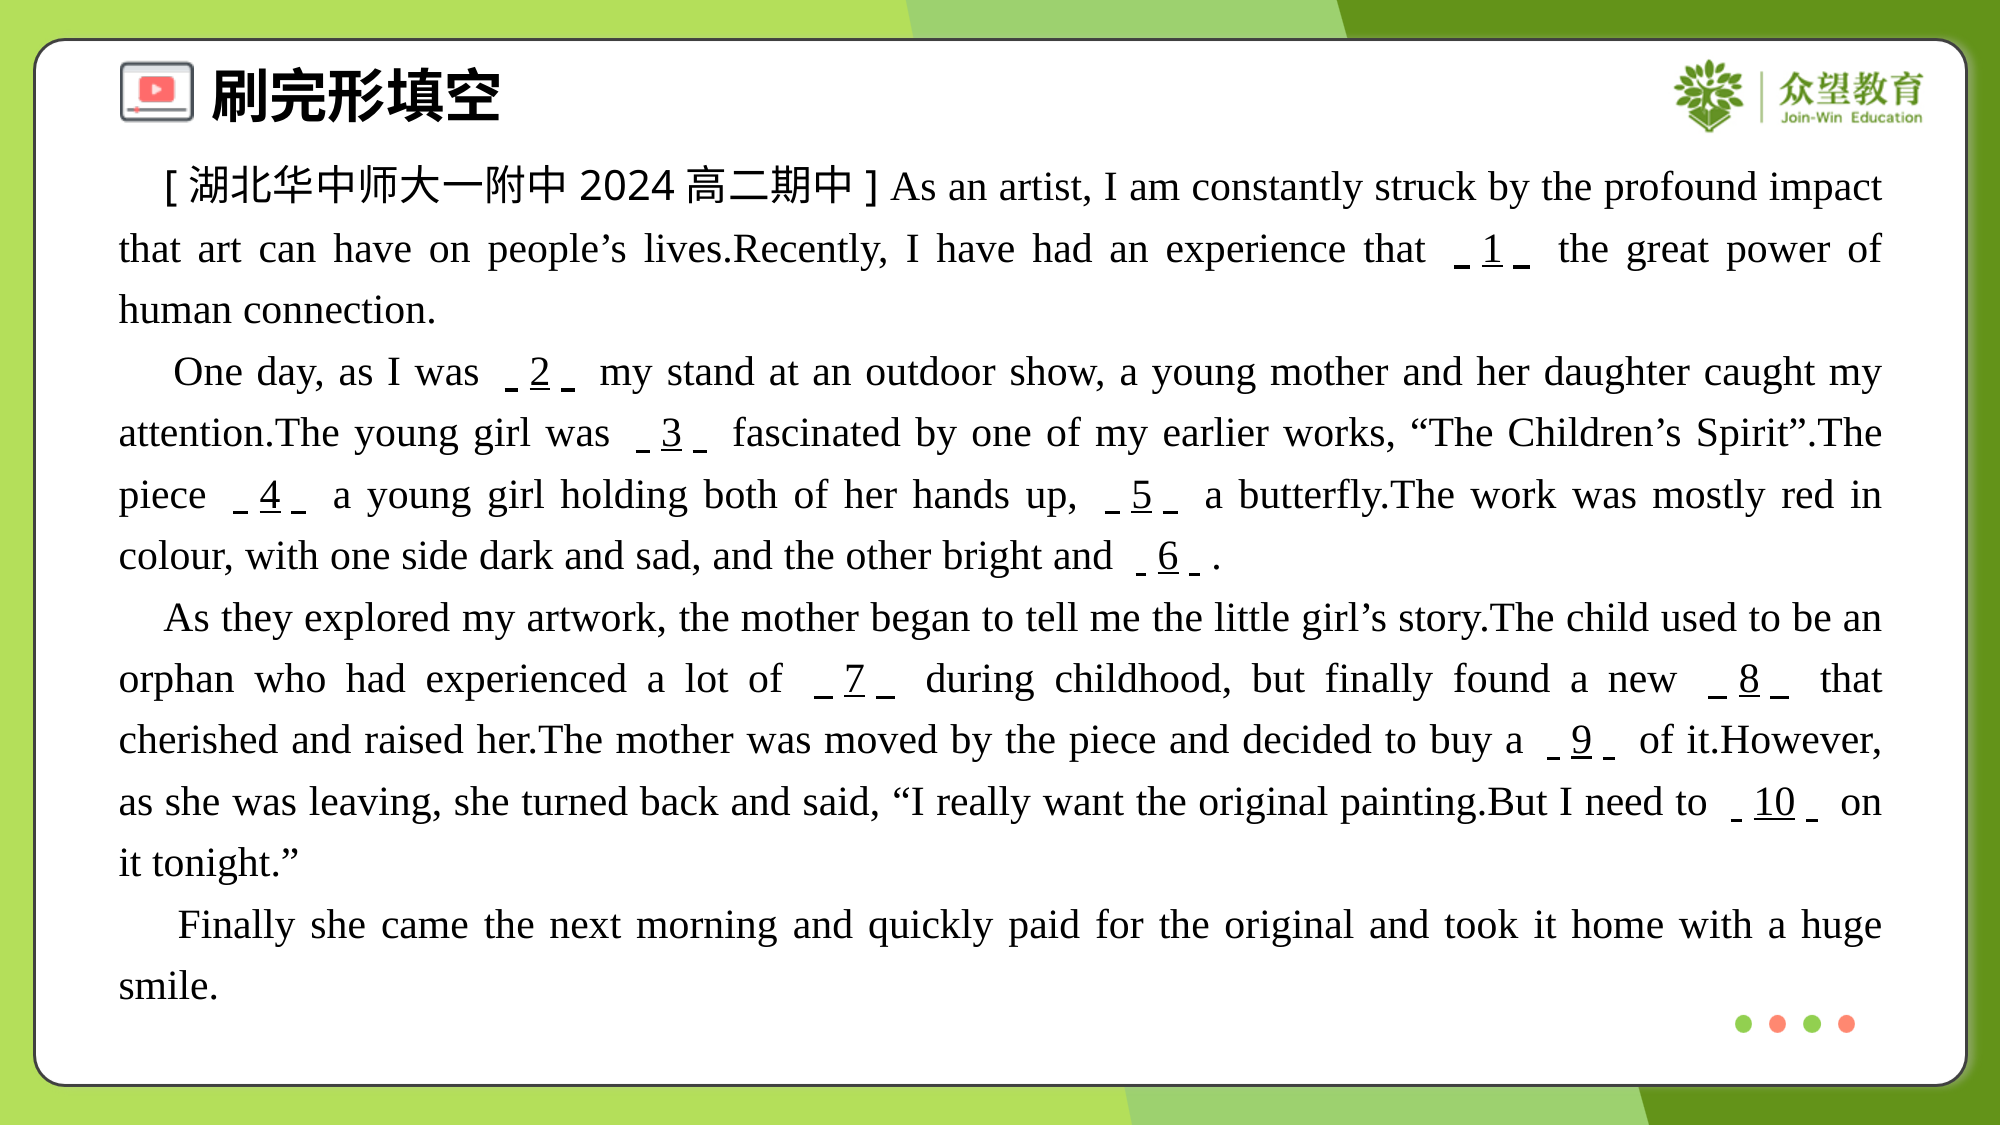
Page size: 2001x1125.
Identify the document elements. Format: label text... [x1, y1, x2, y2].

picture [0, 0, 2000, 1125]
text_box [湖北华中师大一附中2024高二期中] As an artist, I am constantly struck by the profound impact that art can have on people’s lives.Recently, I have had an experience that . .1. . the great power of human connection. One day, as I was . .2. . my stand at an outdoor show, a young mother and her daughter caught my attention.The young girl was . .3. . fascinated by one of my earlier works, “The Children’s Spirit”.The piece . .4. . a young girl holding both of her hands up, . .5. . a butterfly.The work was mostly red in colour, with one side dark and sad, and the other bright and . .6. .. As they explored my artwork, the mother began to tell me the little girl’s story.The child used to be an orphan who had experienced a lot of . .7. . during childhood, but finally found a new . .8. . that cherished and raised her.The mother was moved by the piece and decided to buy a . .9. . of it.However, as she was leaving, she turned back and said, “I really want the original painting.But I need to . .10. . on it tonight.” Finally she came the next morning and quickly paid for the original and took it home with a huge smile.#4 [118, 147, 1883, 1003]
